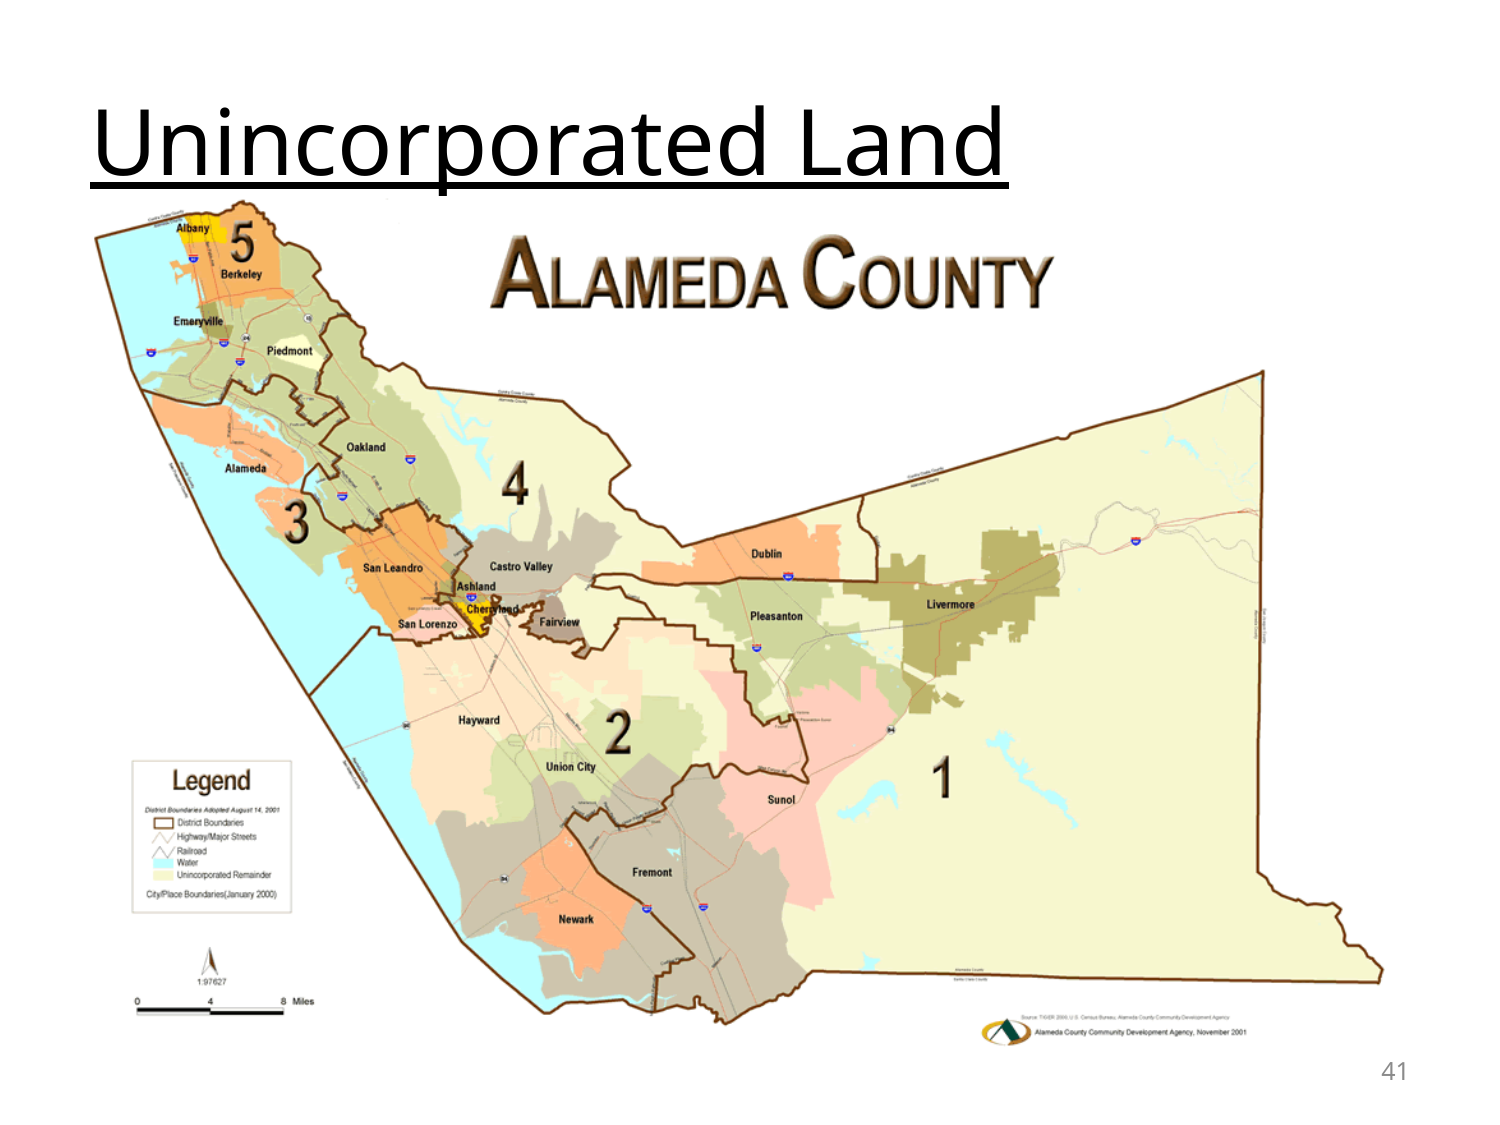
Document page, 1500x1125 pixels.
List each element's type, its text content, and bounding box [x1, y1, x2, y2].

picture [88, 195, 1395, 1052]
title Unincorporated Land [75, 45, 1425, 233]
slide_number 41 [1074, 1042, 1425, 1103]
